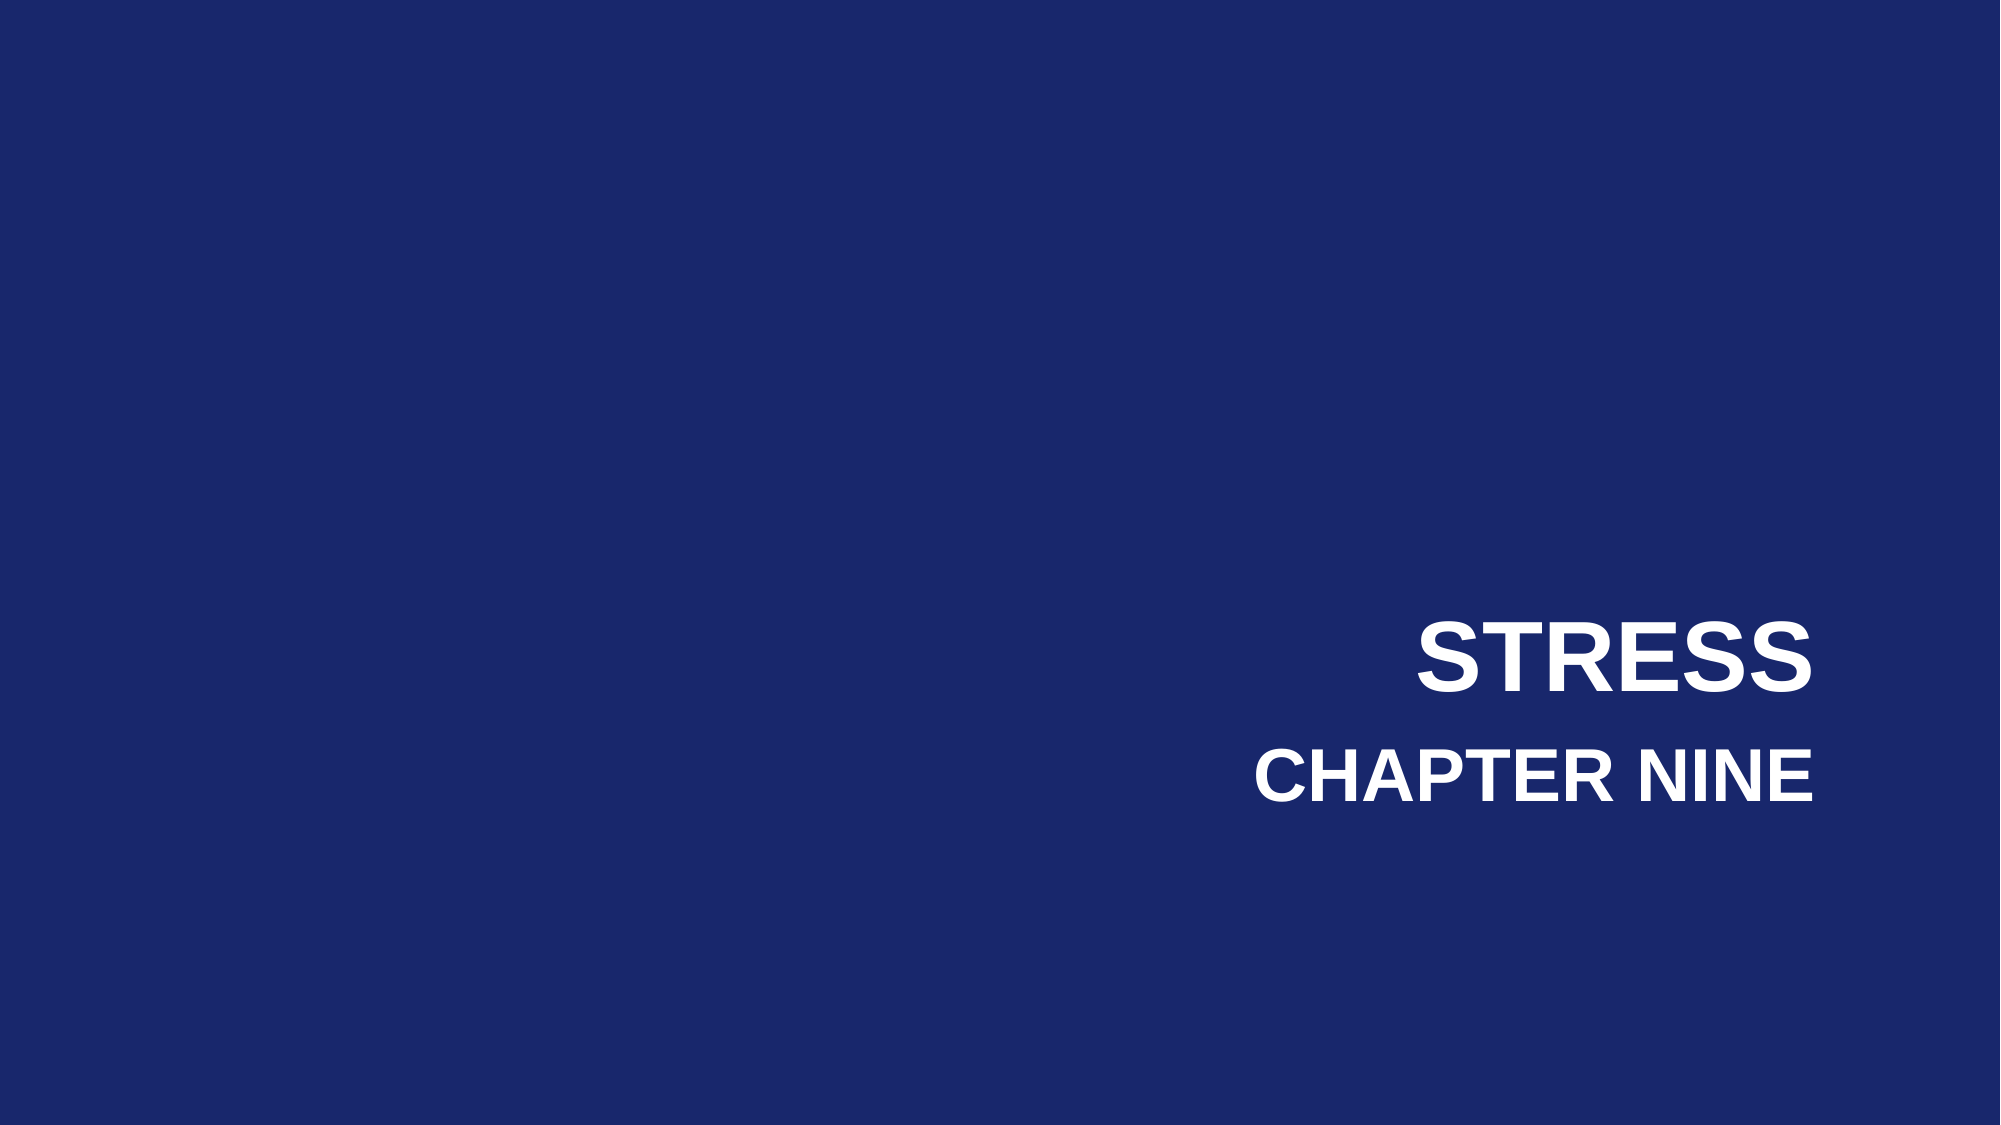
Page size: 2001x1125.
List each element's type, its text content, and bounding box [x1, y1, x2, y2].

title Stress [650, 322, 1831, 719]
subtitle CHAPTER Nine [650, 719, 1831, 950]
